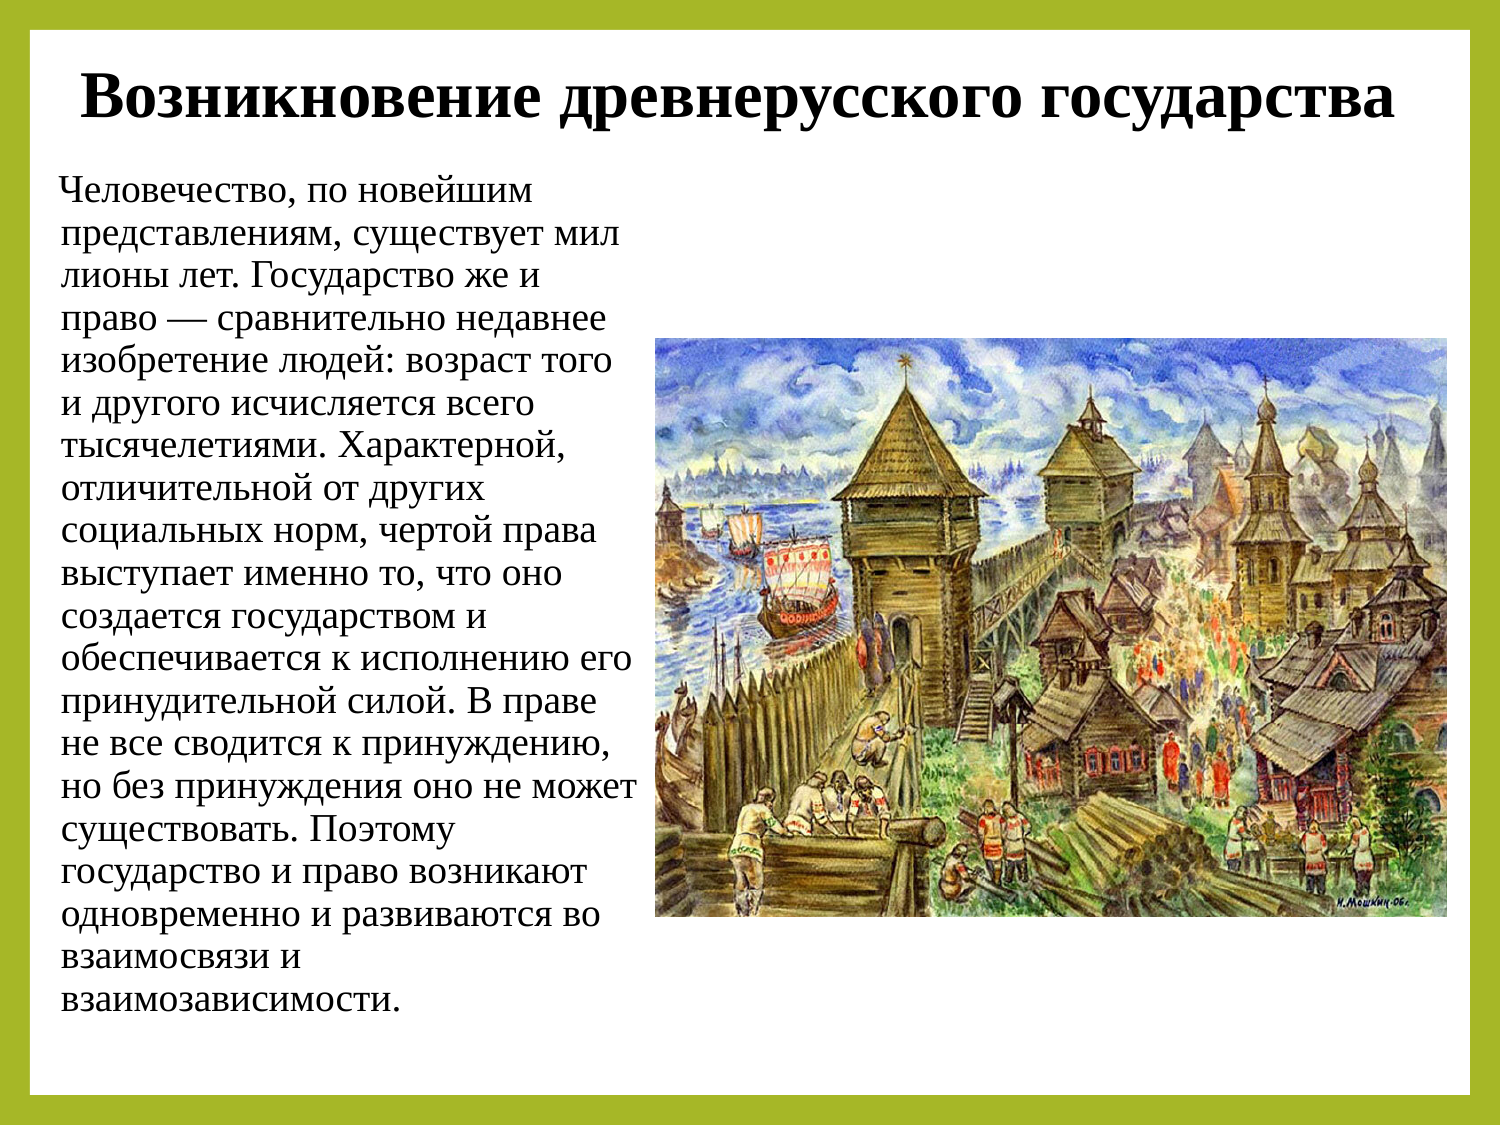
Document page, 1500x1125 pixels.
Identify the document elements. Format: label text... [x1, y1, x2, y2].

list Человечество, по новейшим представлениям, существует мил­лионы лет. Государство же и право — сравнительно недавнее изобретение людей: возраст того и другого исчисляется всего тысячелетиями. Характерной, отличительной от других социальных норм, чертой права выступает именно то, что оно создается государством и обеспечивается к исполнению его принудительной силой. В праве не все сводится к принуждению, но без принуждения оно не может существовать. Поэтому государство и право возникают одновременно и развиваются во взаимосвязи и взаимозависимости. [17, 160, 656, 1125]
title Возникновение древнерусского государства [64, 30, 1459, 161]
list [655, 337, 1448, 918]
